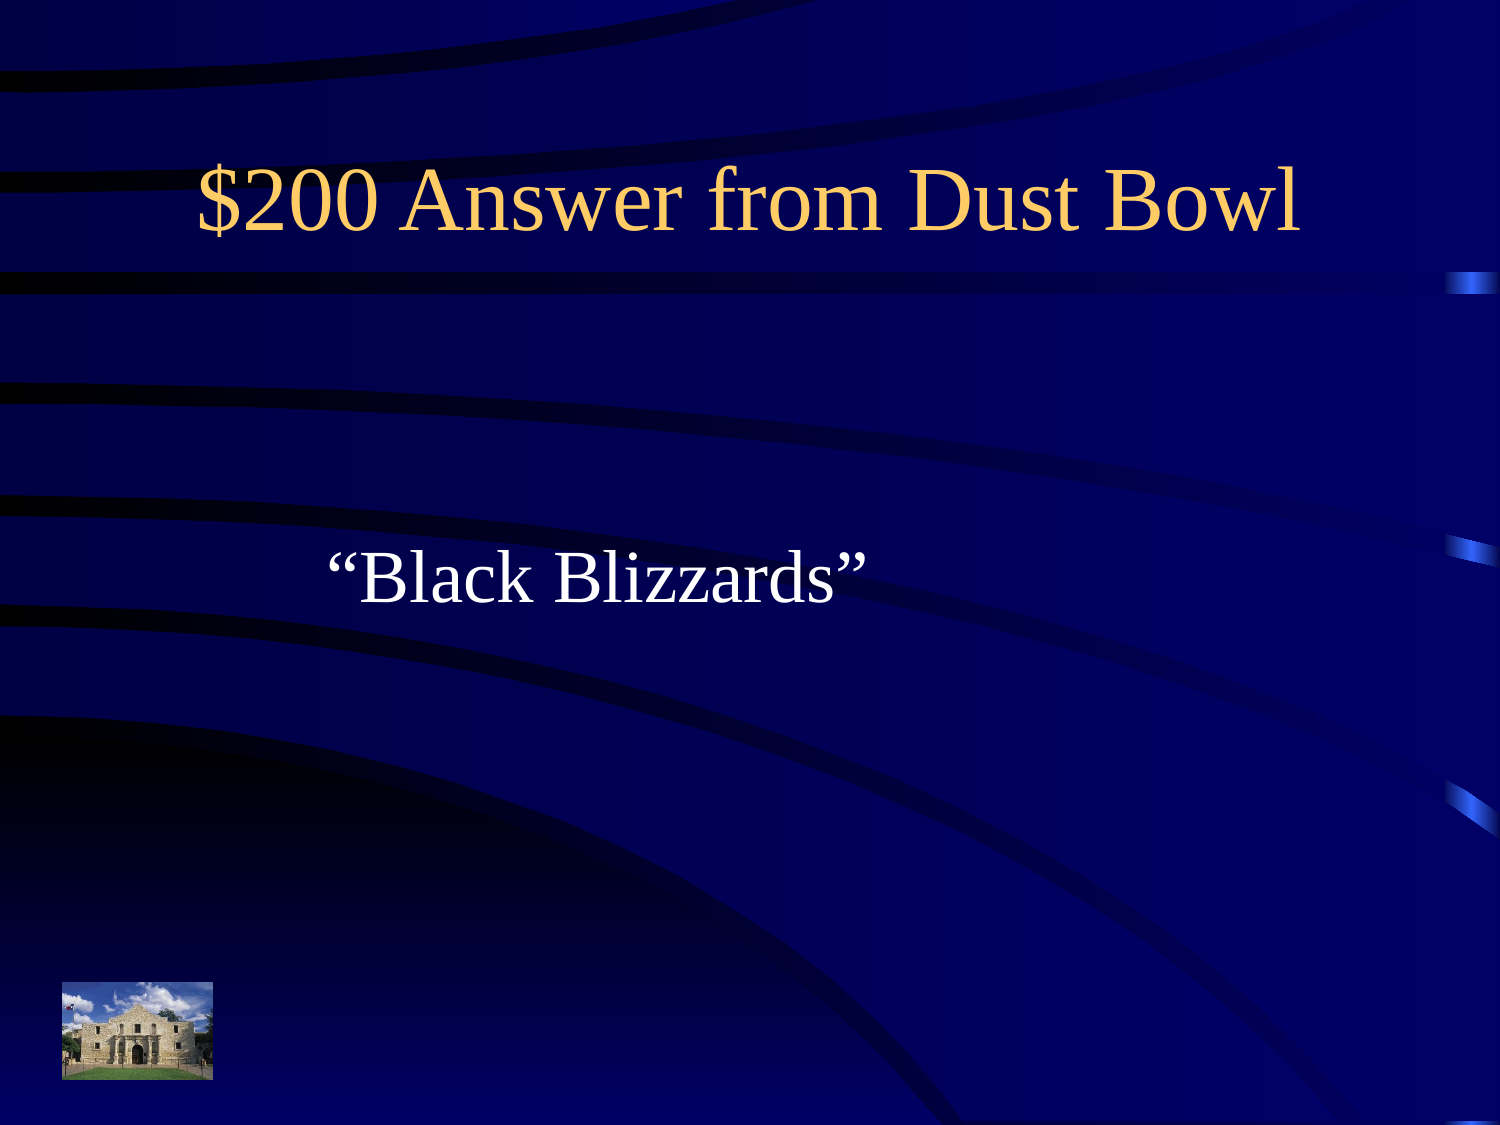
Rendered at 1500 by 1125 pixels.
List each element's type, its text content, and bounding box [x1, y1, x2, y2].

text_box “Black Blizzards” [311, 519, 885, 625]
picture [62, 982, 213, 1081]
title $200 Answer from Dust Bowl [112, 99, 1388, 288]
